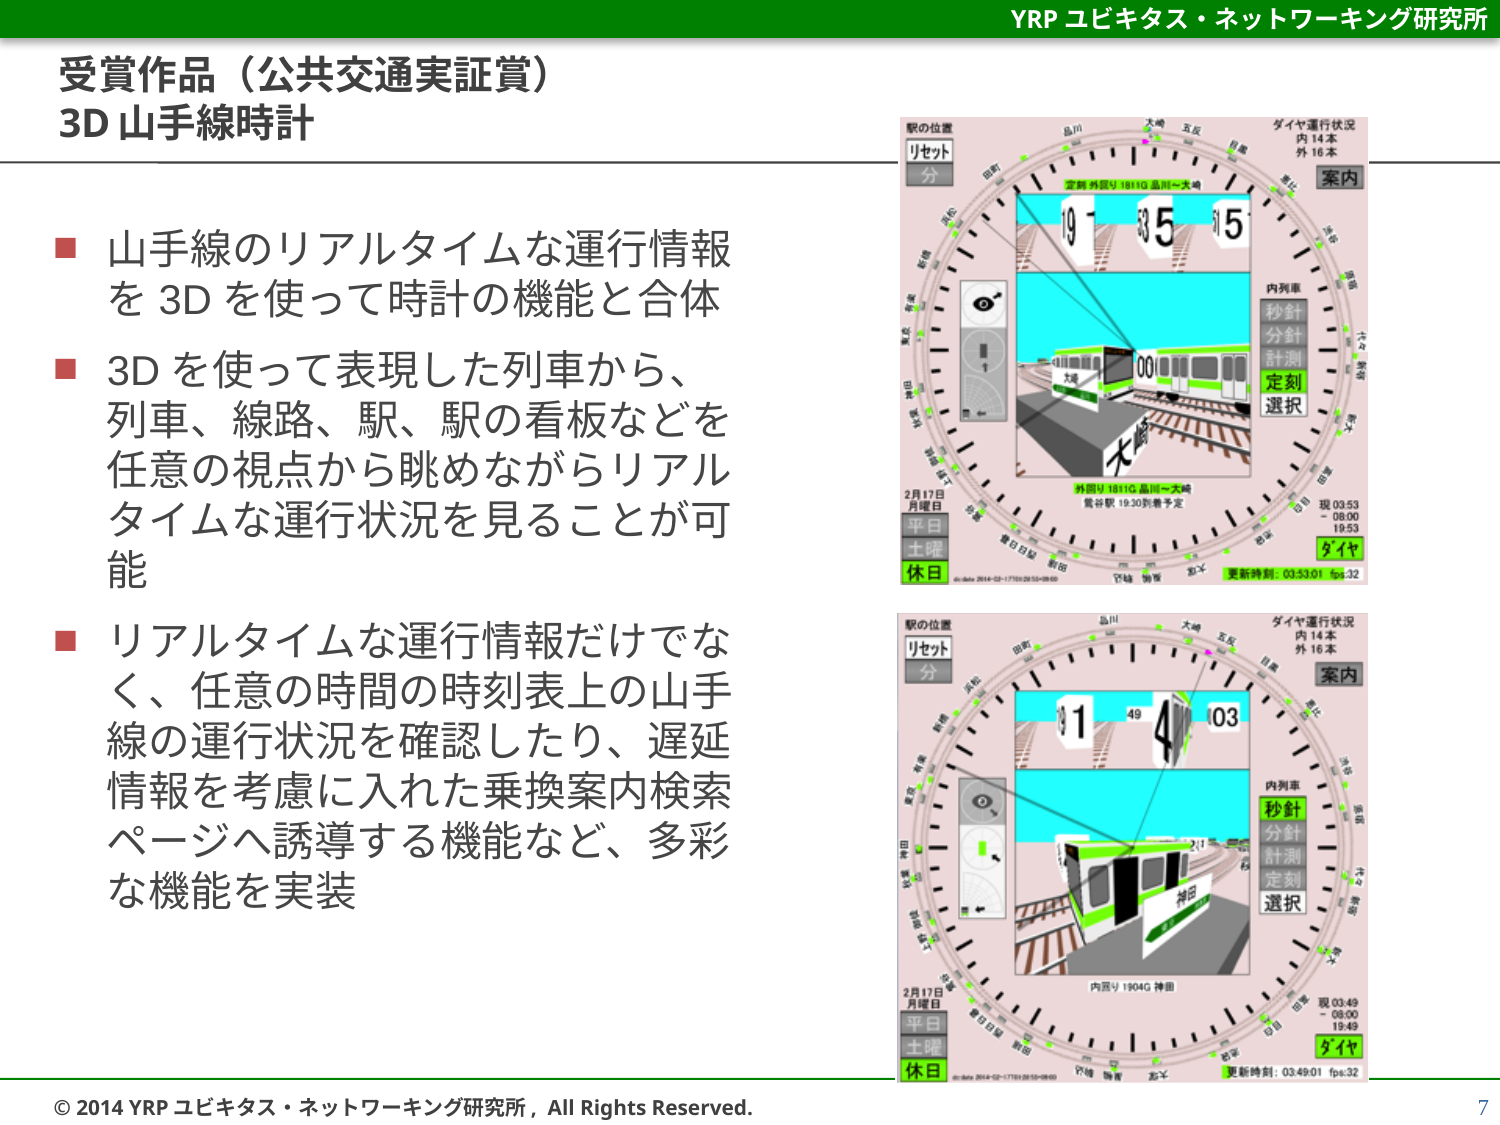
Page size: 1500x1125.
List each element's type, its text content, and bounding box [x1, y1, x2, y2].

picture [899, 116, 1369, 586]
list 山手線のリアルタイムな運行情報を3Dを使って時計の機能と合体 3Dを使って表現した列車から、列車、線路、駅、駅の看板などを任意の視点から眺めながらリアルタイムな運行状況を見ることが可能 リアルタイムな運行情報だけでなく、任意の時間の時刻表上の山手線の運行状況を確認したり、遅延情報を考慮に入れた乗換案内検索ページへ誘導する機能など、多彩な機能を実装 [52, 216, 738, 1052]
picture [896, 612, 1369, 1084]
title 受賞作品（公共交通実証賞） 3D山手線時計 [58, 49, 1443, 146]
slide_number 7 [1438, 1082, 1500, 1125]
